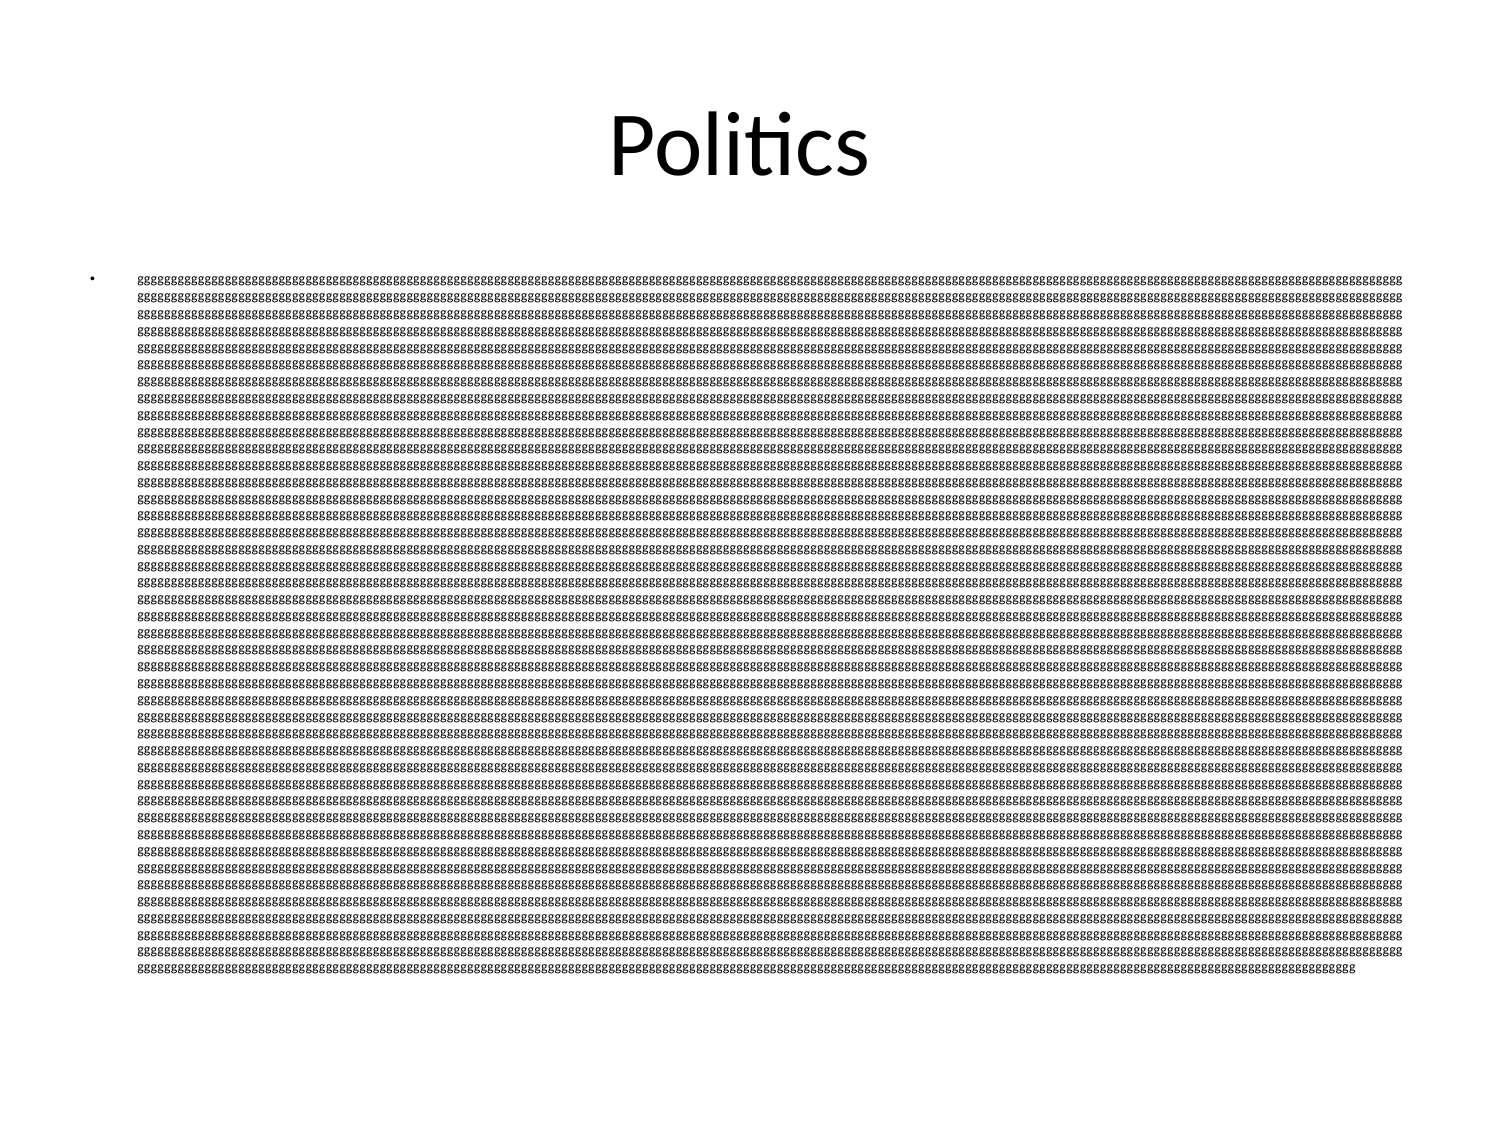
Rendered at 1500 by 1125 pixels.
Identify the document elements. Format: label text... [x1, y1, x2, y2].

title Politics [75, 45, 1425, 233]
list ggggggggggggggggggggggggggggggggggggggggggggggggggggggggggggggggggggggggggggggggggggggggggggggggggggggggggggggggggggggggggggggggggggggggggggggggggggggggggggggggggggggggggggggggggggggggggggggggggggggggggggggggggggggggggggggggggggggggggggggggggggggggggggggggggggggggggggggggggggggggggggggggggggggggggggggggggggggggggggggggggggggggggggggggggggggggggggggggggggggggggggggggggggggggggggggggggggggggggggggggggggggggggggggggggggggggggggggggggggggggggggggggggggggggggggggggggggggggggggggggggggggggggggggggggggggggggggggggggggggggggggggggggggggggggggggggggggggggggggggggggggggggggggggggggggggggggggggggggggggggggggggggggggggggggggggggggggggggggggggggggggggggggggggggggggggggggggggggggggggggggggggggggggggggggggggggggggggggggggggggggggggggggggggggggggggggggggggggggggggggggggggggggggggggggggggggggggggggggggggggggggggggggggggggggggggggggggggggggggggggggggggggggggggggggggggggggggggggggggggggggggggggggggggggggggggggggggggggggggggggggggggggggggggggggggggggggggggggggggggggggggggggggggggggggggggggggggggggggggggggggggggggggggggggggggggggggggggggggggggggggggggggggggggggggggggggggggggggggggggggggggggggggggggggggggggggggggggggggggggggggggggggggggggggggggggggggggggggggggggggggggggggggggggggggggggggggggggggggggggggggggggggggggggggggggggggggggggggggggggggggggggggggggggggggggggggggggggggggggggggggggggggggggggggggggggggggggggggggggggggggggggggggggggggggggggggggggggggggggggggggggggggggggggggggggggggggggggggggggggggggggggggggggggggggggggggggggggggggggggggggggggggggggggggggggggggggggggggggggggggggggggggggggggggggggggggggggggggggggggggggggggggggggggggggggggggggggggggggggggggggggggggggggggggggggggggggggggggggggggggggggggggggggggggggggggggggggggggggggggggggggggggggggggggggggggggggggggggggggggggggggggggggggggggggggggggggggggggggggggggggggggggggggggggggggggggggggggggggggggggggggggggggggggggggggggggggggggggggggggggggggggggggggggggggggggggggggggggggggggggggggggggggggggggggggggggggggggggggggggggggggggggggggggggggggggggggggggggggggggggggggggggggggggggggggggggggggggggggggggggggggggggggggggggggggggggggggggggggggggggggggggggggggggggggggggggggggggggggggggggggggggggggggggggggggggggggggggggggggggggggggggggggggggggggggggggggggggggggggggggggggggggggggggggggggggggggggggggggggggggggggggggggggggggggggggggggggggggggggggggggggggggggggggggggggggggggggggggggggggggggggggggggggggggggggggggggggggggggggggggggggggggggggggggggggggggggggggggggggggggggggggggggggggggggggggggggggggggggggggggggggggggggggggggggggggggggggggggggggggggggggggggggggggggggggggggggggggggggggggggggggggggggggggggggggggggggggggggggggggggggggggggggggggggggggggggggggggggggggggggggggggggggggggggggggggggggggggggggggggggggggggggggggggggggggggggggggggggggggggggggggggggggggggggggggggggggggggggggggggggggggggggggggggggggggggggggggggggggggggggggggggggggggggggggggggggggggggggggggggggggggggggggggggggggggggggggggggggggggggggggggggggggggggggggggggggggggggggggggggggggggggggggggggggggggggggggggggggggggggggggggggggggggggggggggggggggggggggggggggggggggggggggggggggggggggggggggggggggggggggggggggggggggggggggggggggggggggggggggggggggggggggggggggggggggggggggggggggggggggggggggggggggggggggggggggggggggggggggggggggggggggggggggggggggggggggggggggggggggggggggggggggggggggggggggggggggggggggggggggggggggggggggggggggggggggggggggggggggggggggggggggggggggggggggggggggggggggggggggggggggggggggggggggggggggggggggggggggggggggggggggggggggggggggggggggggggggggggggggggggggggggggggggggggggggggggggggggggggggggggggggggggggggggggggggggggggggggggggggggggggggggggggggggggggggggggggggggggggggggggggggggggggggggggggggggggggggggggggggggggggggggggggggggggggggggggggggggggggggggggggggggggggggggggggggggggggggggggggggggggggggggggggggggggggggggggggggggggggggggggggggggggggggggggggggggggggggggggggggggggggggggggggggggggggggggggggggggggggggggggggggggggggggggggggggggggggggggggggggggggggggggggggggggggggggggggggggggggggggggggggggggggggggggggggggggggggggggggggggggggggggggggggggggggggggggggggggggggggggggggggggggggggggggggggggggggggggggggggggggggggggggggggggggggggggggggggggggggggggggggggggggggggggggggggggggggggggggggggggggggggggggggggggggggggggggggggggggggggggggggggggggggggggggggggggggggggggggggggggggggggggggggggggggggggggggggggggggggggggggggggggggggggggggggggggggggggggggggggggggggggggggggggggggggggggggggggggggggggggggggggggggggggggggggggggggggggggggggggggggggggggggggggggggggggggggggggggggggggggggggggggggggggggggggggggggggggggggggggggggggggggggggggggggggggggggggggggggggggggggggggggggggggggggggggggggggggggggggggggggggggggggggggggggggggggggggggggggggggggggggggggggggggggggggggggggggggggggggggggggggggggggggggggggggggggggggggggggggggggggggggggggggggggggggggggggggggggggggggggggggggggggggggggggggggggggggggggggggggggggggggggggggggggggggggggggggggggggggggggggggggggggggggggggggggggggggggggggggggggggggggggggggggggggggggggggggggggggggggggggggggggggggggggggggggggggggggggggggggggggggggggggggggggggggggggggggggggggggggggggggggggggggggggggggggggggggggggggggggggggggggggggggggggggggggggggggggggggggggggggggggggggggggggggggggggggggggggggggggggggggggggggggggggggggggggggggggggggggggggggggggggggggggggggggggggggggggggggggggggggggggggggggggggggggggggggggggggggggggggggggggggggggggggggggggggggggggggggggggggggggggggggggggggggggggggggggggggggggggggggggggggggggggggggggggggggggggggggggggggggggggggggggggggggggggggggggggggggggggggggggggggggggggggggggggggggggggggggggggggggggggggggggggggggggggggggggggggggggggggggggggggggggggggggggggggggggggggggggggggggggggggggggggggggggggggggggggggggggggggggggggggggggggggggggggggggggggggggggggggggggggggggggggggggggggggggggggggggggggggggggggggggggggggggggggggggggggggggggggggggggggggggggggggggggggggggggggggggggggggggggggggggggggggggggggggggggggggggggggggggggggggggggggggggggggggggggggggggggggggggggggggggggggggggggggggggggggggggggggggggggggggggggggggggggggggggggggggggggggggggggggggggggggggggggggggggggggggggggggggggggggggggggggggggggggggggggggggggggggggggggggggggggggggggggggggggggggggggggggggggggggggggggggggggggggggggggggggggggggggggggggggggggggggggggggggggggggggggggggggggggggggggggggggggggggggggggggggggggggggggggggggggggggggggggggggggggggggggggggggggggggggggggggggggggggggggggggggggggggggggggggggggggggggggggggggggggggggggggggggggggggggggggggggggggggggggggggggggggggggggggggggggggggggggggggggggggggggggggggggggggggggggggggggggggggggggggggggggggggggggggggggggggggggggggggggggggggggggggggggggggggggggggggggggggggggggggggggggggggggggggggggggggggggggggggggggggggggggggggggggggggggggggggggggggggggggggggggggggggggggggggggggggggggggggggggggggggggggggggggggggggggggggggggggggggggggggggggggggggggggggggggggggggggggggggggggggggggggggggggggggggggggggggggggggggggggggggggggggggggggggggggggggggggggggggggggggggggggggggggggggggggggggggggggggggggggggggggggggggggggggggggggggggggggggggggggggggggggggggggggggggggggggggggggggggggggggggggggggggggggggggggggggggggggggggggggggggggggggggggggggggggggggggggggggggggggggggggggggggggggggggggggggggggggggggggggggggggggggggggggggggggggggggggggggggggggggggggggggggggggggggggggggggggggggggggggggggggggggggggggggggggggggggggggggggggggggggggggggggggggggggggggggggggggggggggggggggggggggggggggggggggggggggggggggggggggggggggggggggggggggggggggggggggggggggggggggggggggggggggggggggggggggggggggggggggggggggggggggggggggggggggggggggggggggggggggggggggggggggggggggggggggggggggggggggggggggggggggggggggggggggggggggggggggggggggggggggggggggggggggggggggggggggggggggggggggggggggggggggggggggggggggggggggggggggggggggggggggggggggggggggggggggggggggggggggggggggggggggggggggggggggggggggggggggggggggggggggggggggggggggggggggggggggggggggggggggggggggggggggggggggggggggggggggggggggggggggggggggggggggggggggggggggggggggggggggggggggggggggggggggggggggggggggggggggggggggggggggggggggggggggggggggggggggggggggggggggggggggggggggggggggggggggggggggggggggggggggggggggggggggggggggggggggggggggggggggggggggggggggggggggggggggggggggggggggggggggggggggggggggggggggggggggggggggggggggggggggggggggggggggggggggggggggggggggggggggggggggggggggggggggggggggggggggggggggggggggggggggggggggggggggggggggggggggggggggggggggggggggggggggggggggggggggggggggggggggggggggggggggggggggggggggggggggggggggggggggggggggggggggggggggggggggggggggggggggggggggggggggggggggggggggggggggggggggggggggggggggggggggggggggggggggg [75, 262, 1425, 1005]
